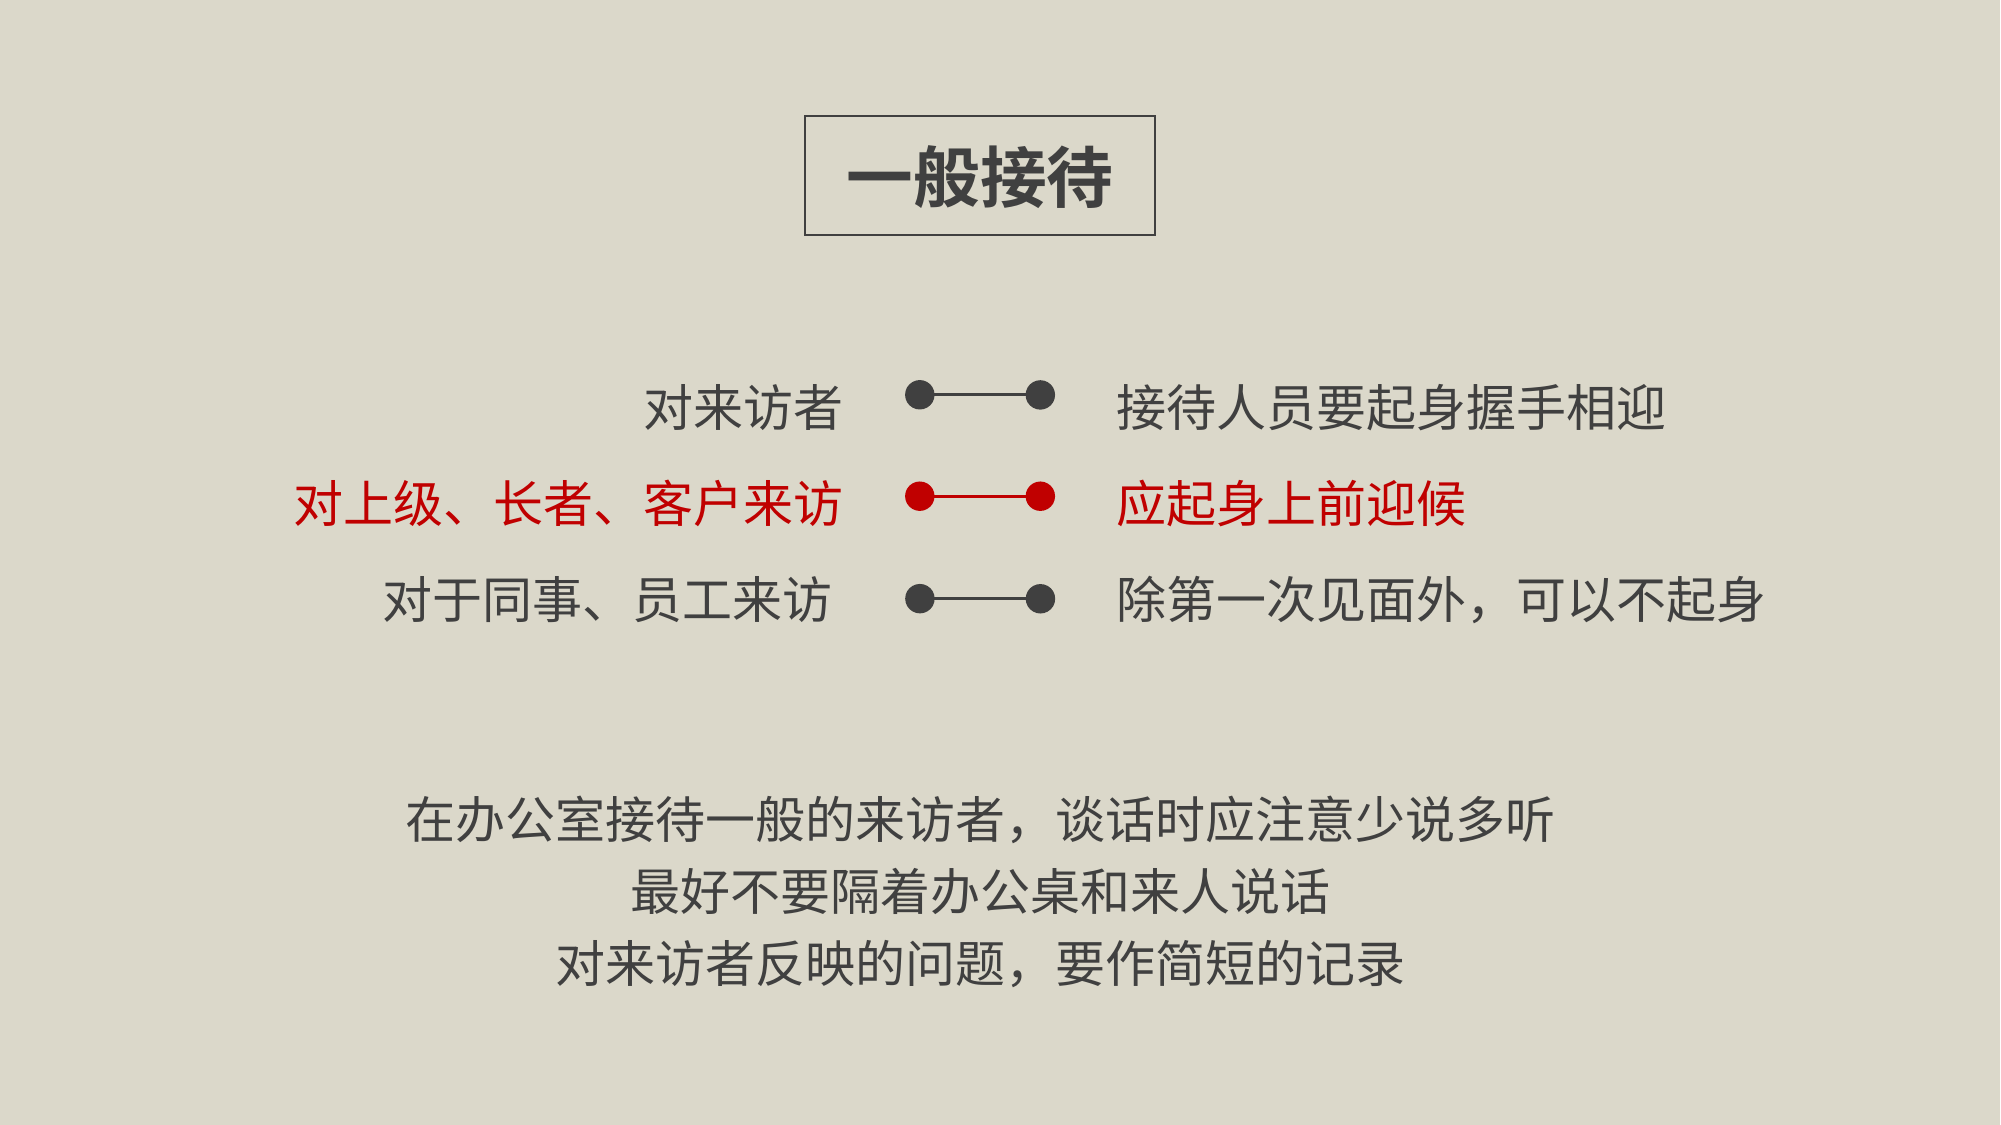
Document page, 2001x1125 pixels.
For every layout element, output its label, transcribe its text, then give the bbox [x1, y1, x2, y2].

text_box 接待人员要起身握手相迎 应起身上前迎候 除第一次见面外，可以不起身 [1101, 333, 1782, 636]
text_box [904, 481, 1055, 512]
text_box 一般接待 [804, 115, 1156, 236]
text_box 在办公室接待一般的来访者，谈话时应注意少说多听 最好不要隔着办公桌和来人说话 对来访者反映的问题，要作简短的记录 [390, 768, 1571, 1000]
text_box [905, 583, 1056, 614]
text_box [904, 380, 1055, 410]
text_box 对来访者 对上级、长者、客户来访 对于同事、员工来访 [278, 333, 859, 636]
